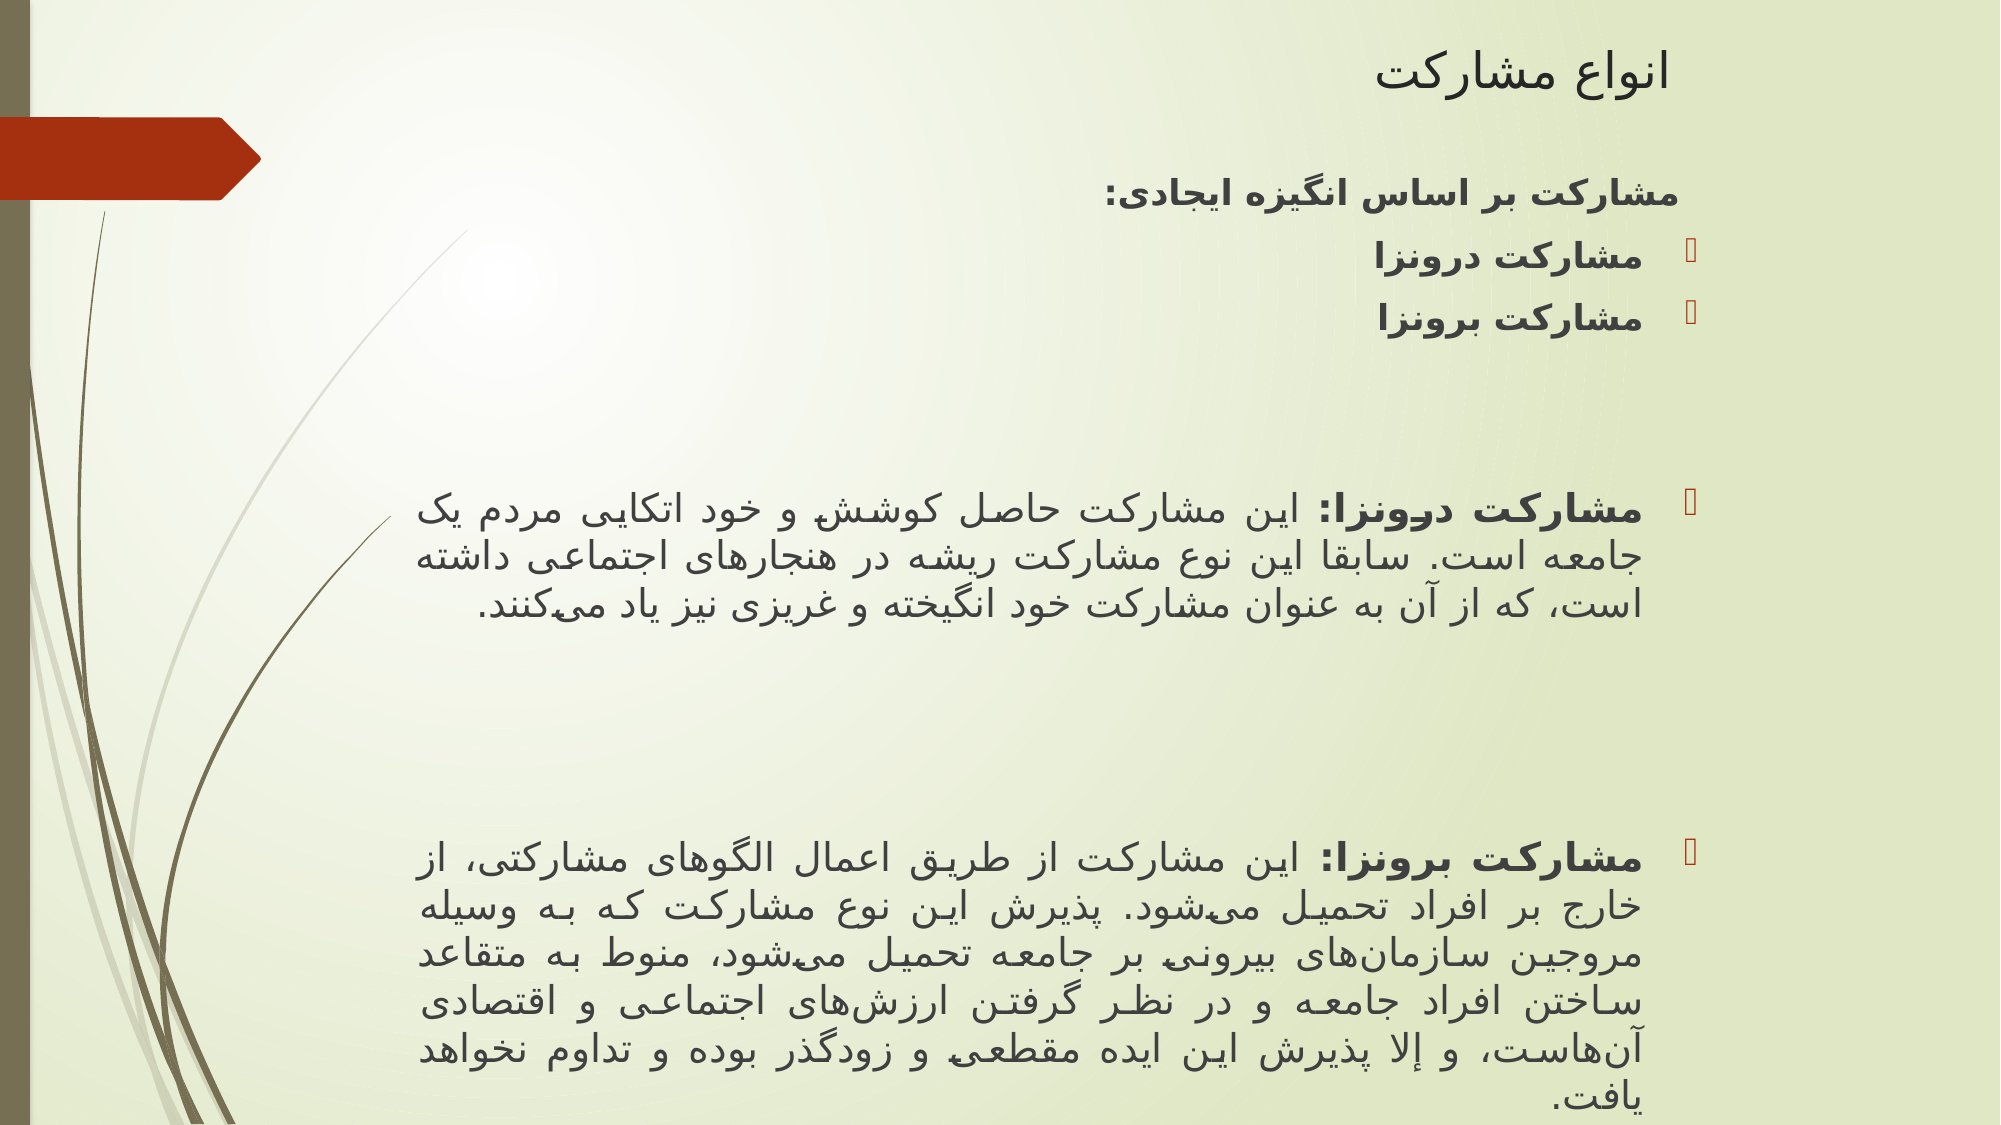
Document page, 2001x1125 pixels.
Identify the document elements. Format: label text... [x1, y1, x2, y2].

list مشارکت بر اساس انگیزه ایجادی: مشارکت درونزا مشارکت برونزا مشارکت درونزا: این مشارکت حاصل کوشش و خود اتکایی مردم یک جامعه است. سابقا این نوع مشارکت ریشه در هنجارهای اجتماعی داشته است، که از آن به عنوان مشارکت خود انگیخته و غریزی نیز یاد می‌کنند. مشارکت برونزا: این مشارکت از طریق اعمال الگوهای مشارکتی، از خارج بر افراد تحمیل می‌شود. پذیرش این نوع مشارکت که به وسیله مروجین سازمان‌های بیرونی بر جامعه تحمیل می‌شود، منوط به متقاعد ساختن افراد جامعه و در نظر گرفتن ارزش‌های اجتماعی و اقتصادی آن‌هاست، و إلا پذیرش این ایده مقطعی و زودگذر بوده و تداوم نخواهد یافت. [397, 162, 1713, 1125]
title انواع مشارکت [1307, 30, 1687, 138]
